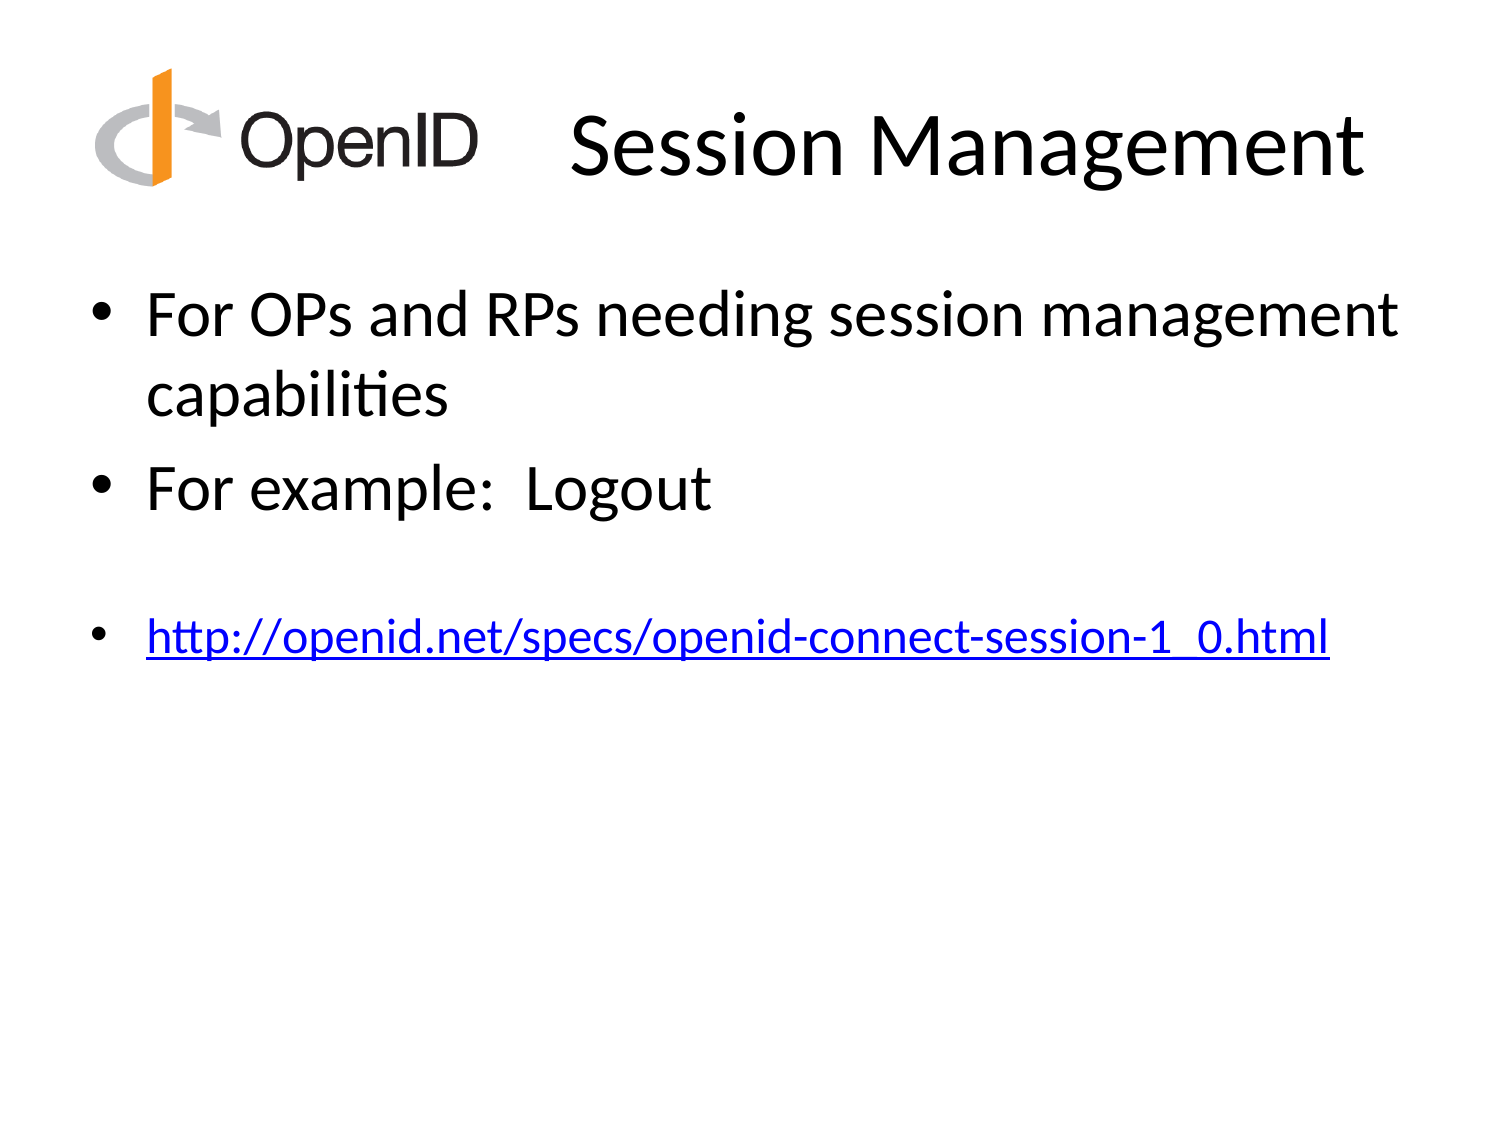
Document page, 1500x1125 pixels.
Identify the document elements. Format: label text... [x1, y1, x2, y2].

picture [64, 44, 513, 225]
title Session Management [512, 45, 1425, 233]
list For OPs and RPs needing session management capabilities For example: Logout http://openid.net/specs/openid-connect-session-1_0.html [75, 262, 1425, 1005]
